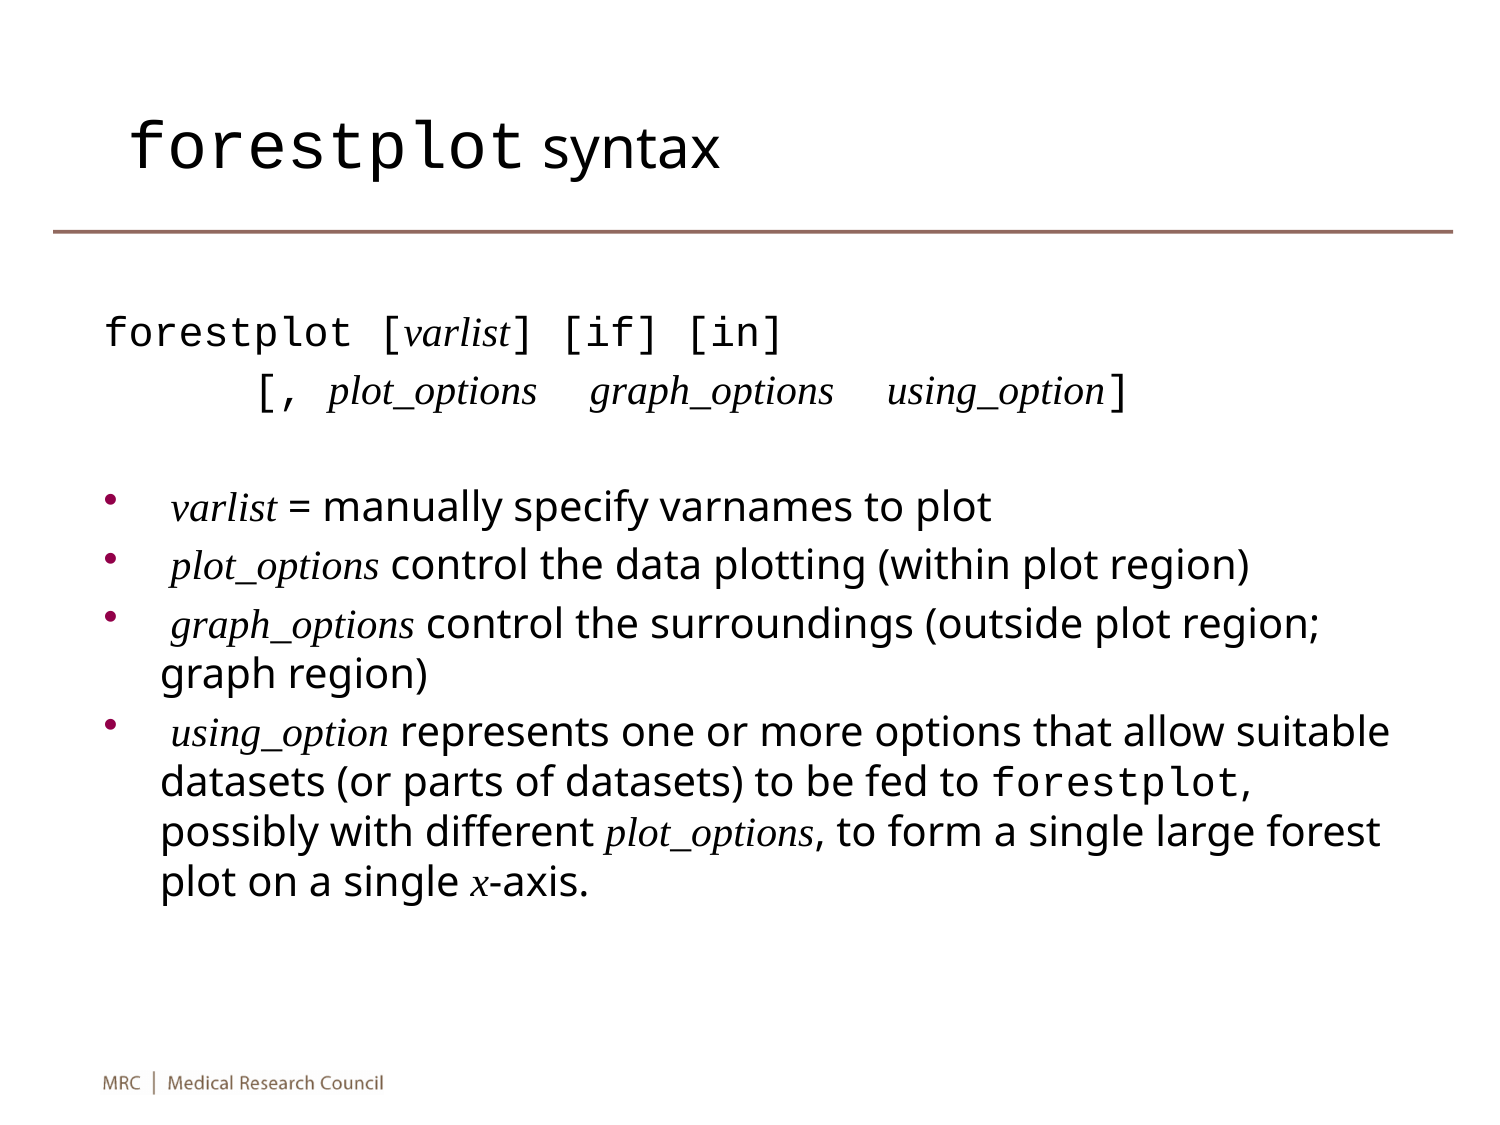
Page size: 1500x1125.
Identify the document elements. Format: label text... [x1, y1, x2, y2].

list forestplot [varlist] [if] [in] [, plot_options graph_options using_option] varlist = manually specify varnames to plot plot_options control the data plotting (within plot region) graph_options control the surroundings (outside plot region; graph region) using_option represents one or more options that allow suitable datasets (or parts of datasets) to be fed to forestplot, possibly with different plot_options, to form a single large forest plot on a single x-axis. [88, 297, 1412, 953]
title forestplot syntax [112, 75, 1397, 208]
picture [100, 1070, 384, 1095]
